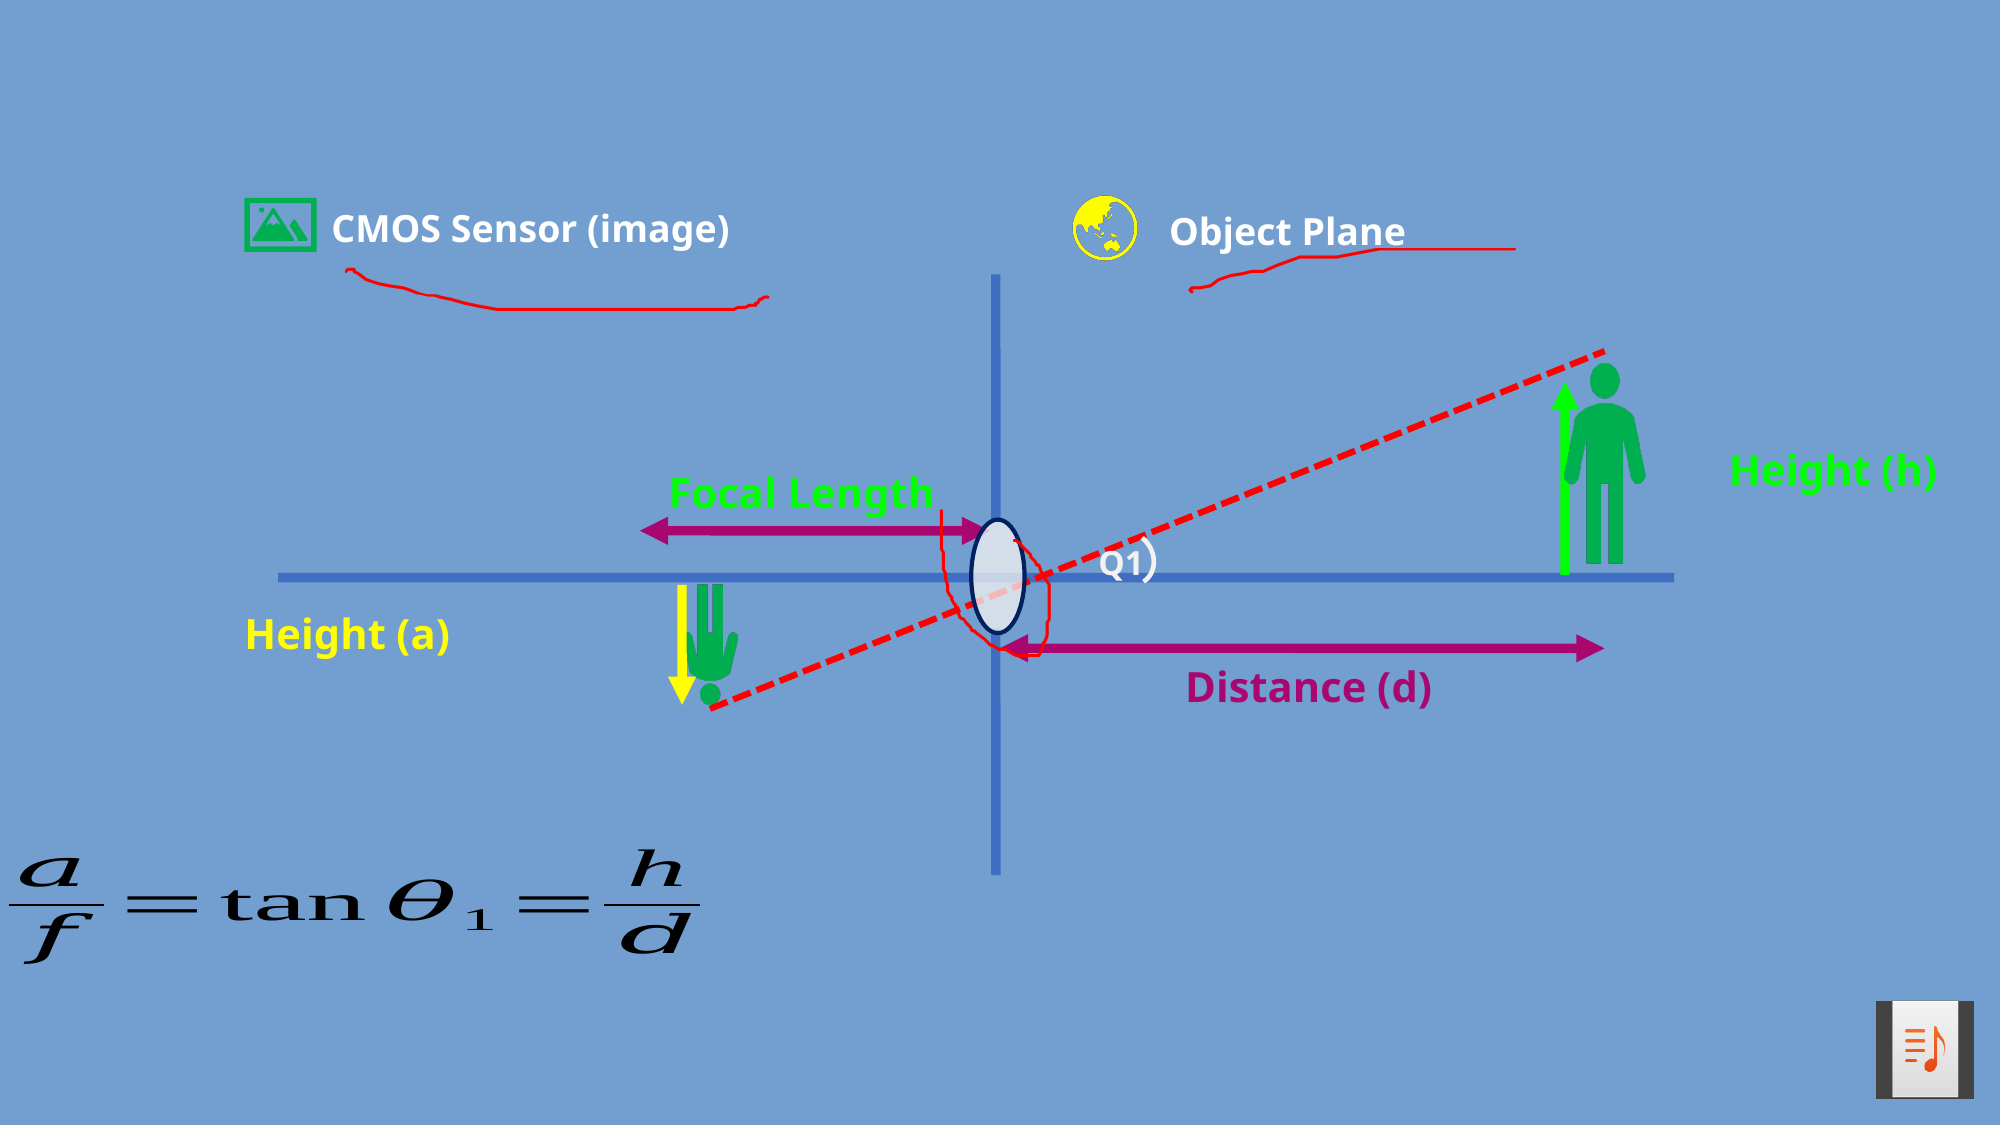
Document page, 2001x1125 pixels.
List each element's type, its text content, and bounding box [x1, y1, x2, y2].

text_box Height (a) [229, 600, 272, 666]
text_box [277, 273, 1694, 876]
picture [345, 248, 1526, 667]
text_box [1064, 187, 1442, 247]
text_box Height (h) [1714, 435, 2000, 501]
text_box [244, 197, 816, 258]
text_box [1874, 999, 1976, 1101]
